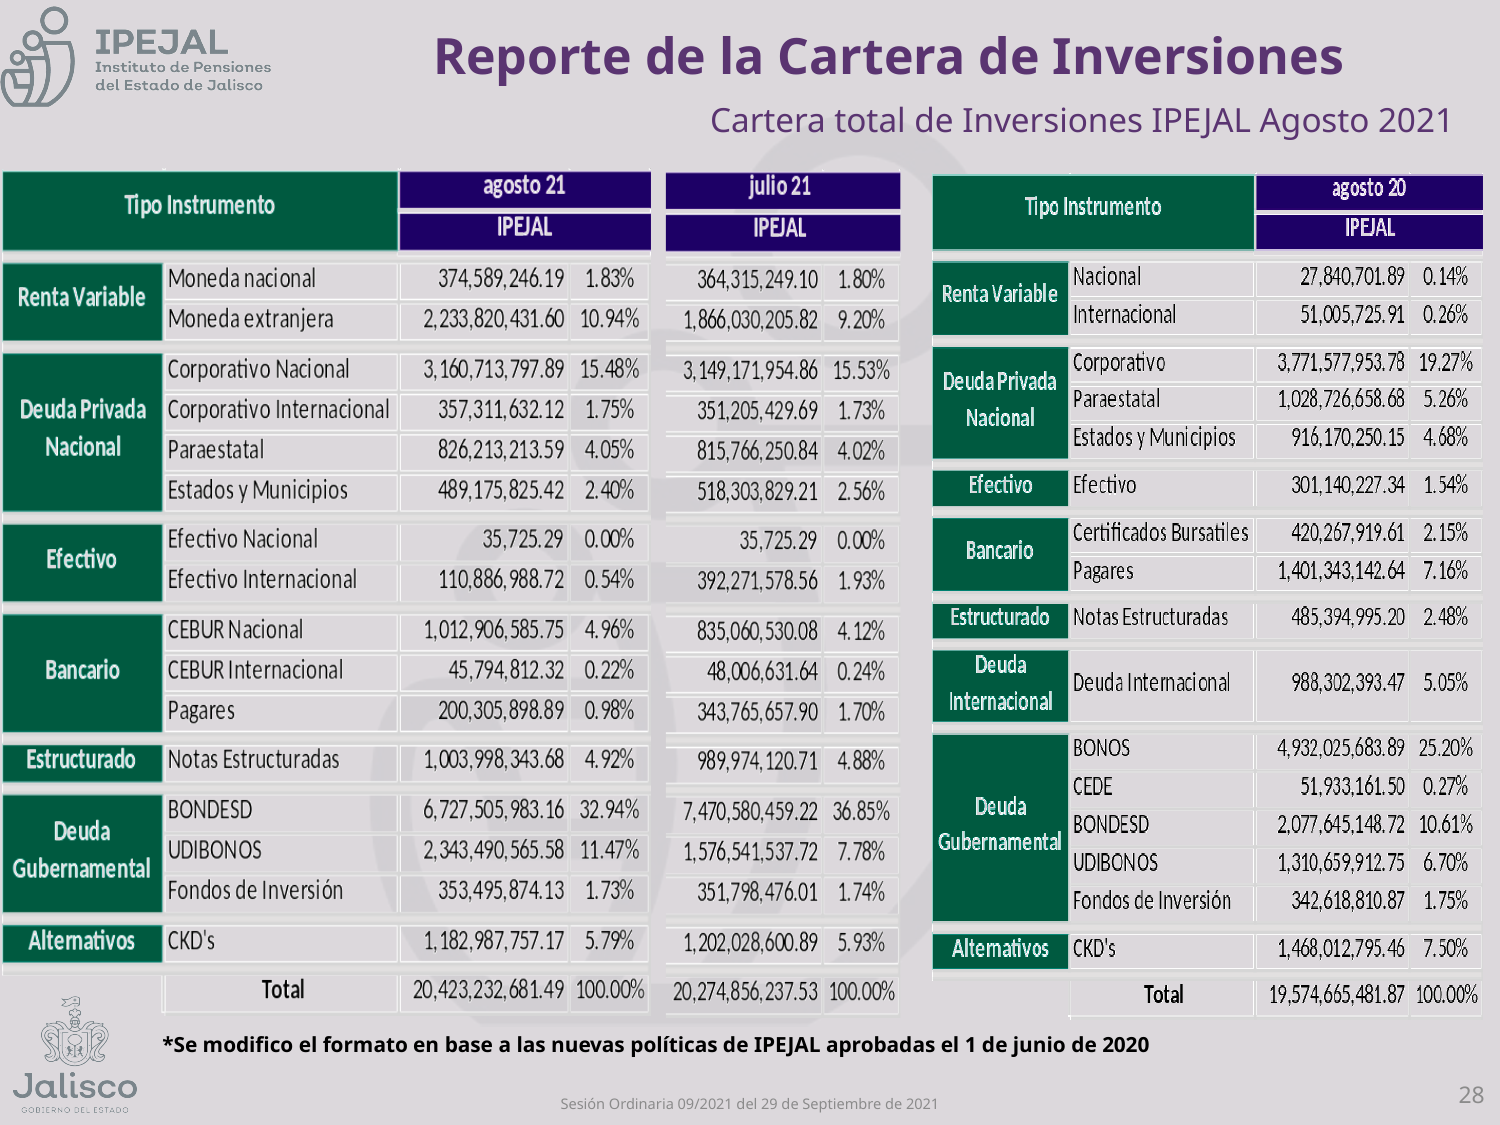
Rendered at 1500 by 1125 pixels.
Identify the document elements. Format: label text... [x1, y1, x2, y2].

picture [930, 171, 1483, 1021]
text_box Reporte de la Cartera de Inversiones [277, 23, 1500, 149]
picture [0, 167, 652, 1125]
picture [665, 169, 902, 1018]
slide_number 28 [1411, 1066, 1500, 1125]
text_box Cartera total de Inversiones IPEJAL Agosto 2021 [627, 92, 1470, 147]
text_box *Se modifico el formato en base a las nuevas políticas de IPEJAL aprobadas el 1 de junio de 2020 [147, 1024, 1470, 1065]
picture [0, 6, 271, 107]
footer Sesión Ordinaria 09/2021 del 29 de Septiembre de 2021 [472, 1074, 1028, 1125]
